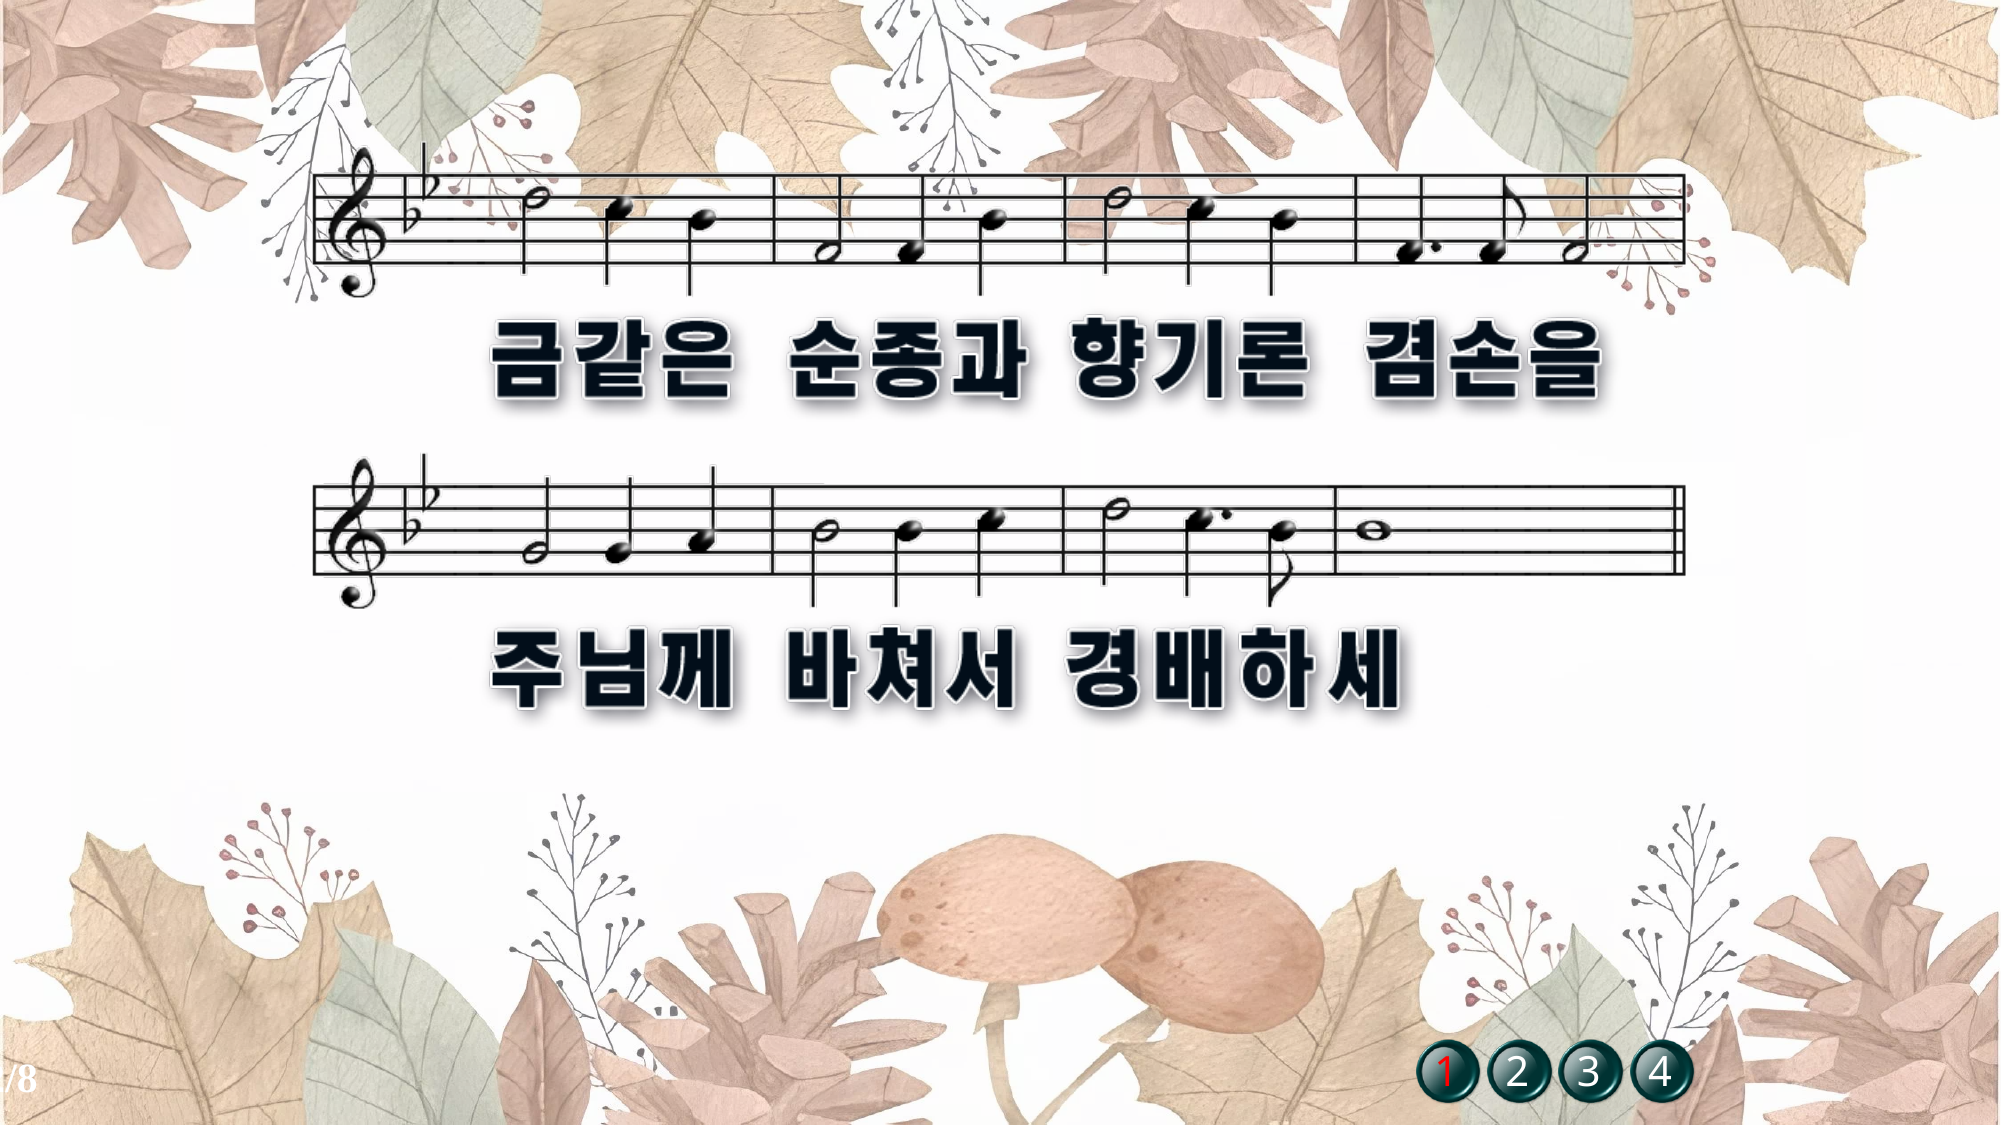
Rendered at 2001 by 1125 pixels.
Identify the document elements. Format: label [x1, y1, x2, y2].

text_box [1413, 1035, 1484, 1106]
text_box [1627, 1035, 1697, 1106]
text_box [1555, 1035, 1626, 1106]
text_box [1484, 1035, 1555, 1106]
picture [0, 0, 2001, 1125]
